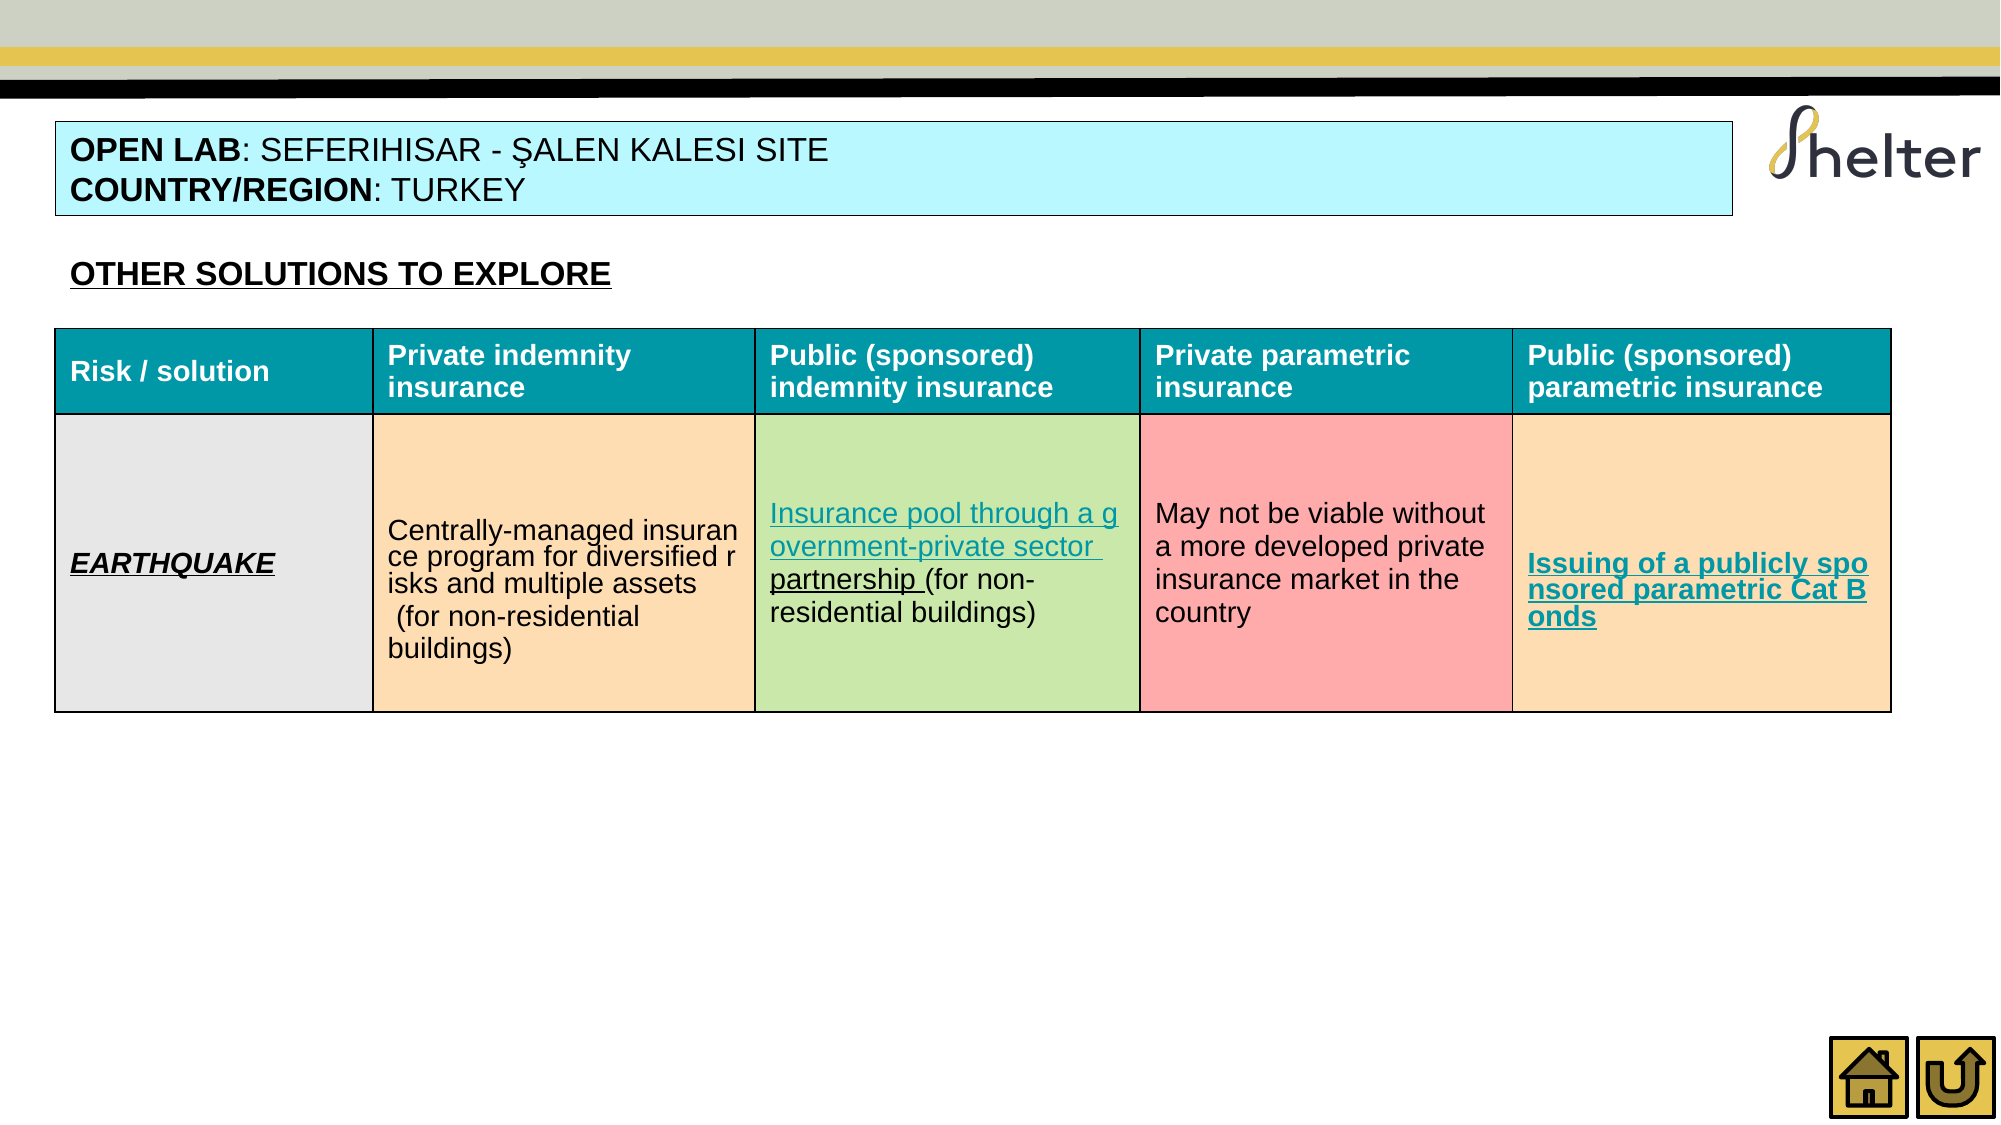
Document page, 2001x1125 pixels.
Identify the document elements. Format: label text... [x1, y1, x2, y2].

table_cell Centrally-managed insurance program for diversified risks and multiple assets (for non-residential buildings) [374, 415, 754, 711]
picture [1769, 105, 1981, 179]
text_box [1829, 1036, 1909, 1119]
table_header Private parametric insurance [1141, 329, 1512, 413]
table_header Public (sponsored) parametric insurance [1513, 329, 1890, 413]
table_cell Issuing of a publicly sponsored parametric Cat Bonds [1513, 415, 1890, 711]
table_cell EARTHQUAKE [56, 415, 372, 711]
table_header Private indemnity insurance [374, 329, 754, 413]
text_box OTHER SOLUTIONS TO EXPLORE [55, 245, 1036, 300]
table_cell Insurance pool through a government-private sector partnership (for non-residential buildings) [756, 415, 1139, 711]
text_box OPEN LAB: SEFERIHISAR - ŞALEN KALESI SITE COUNTRY/REGION: TURKEY [55, 121, 1733, 216]
table_header Public (sponsored) indemnity insurance [756, 329, 1139, 413]
table_cell May not be viable without a more developed private insurance market in the country [1141, 415, 1512, 711]
table_header Risk / solution [56, 329, 372, 413]
text_box [1916, 1036, 1996, 1119]
